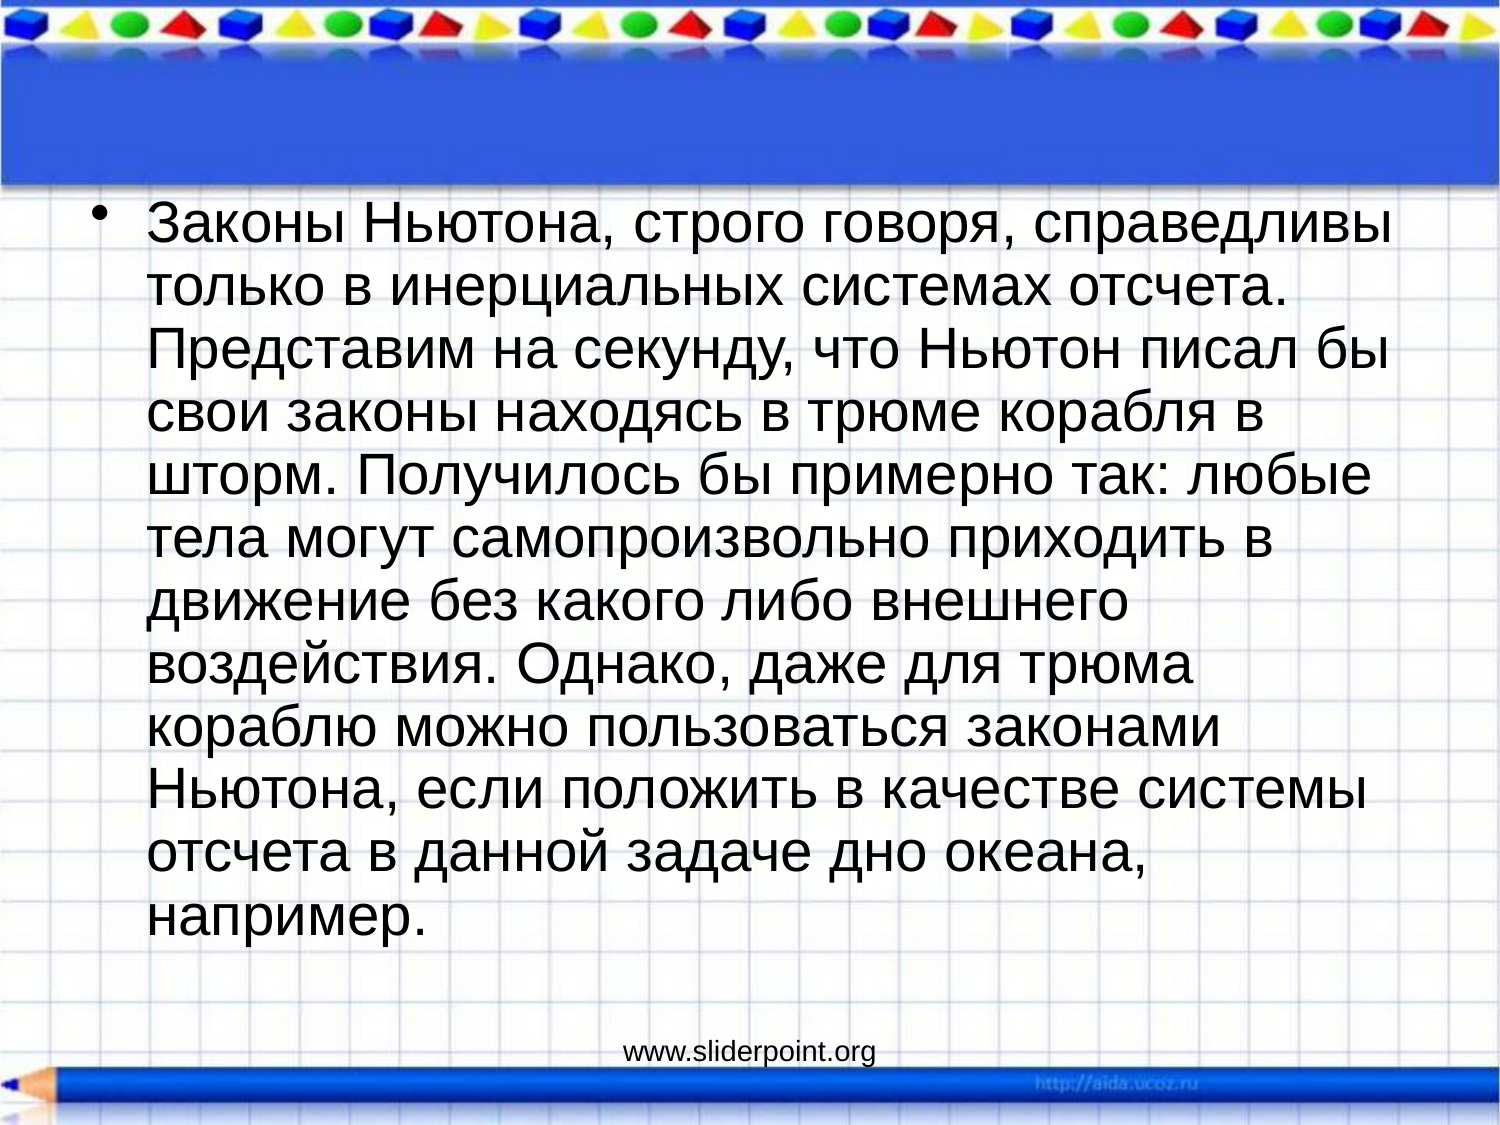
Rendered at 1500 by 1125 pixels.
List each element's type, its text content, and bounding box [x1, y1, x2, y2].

list Законы Ньютона, строго говоря, справедливы только в инерциальных системах отсчета. Представим на секунду, что Ньютон писал бы свои законы находясь в трюме корабля в шторм. Получилось бы примерно так: любые тела могут самопроизвольно приходить в движение без какого либо внешнего воздействия. Однако, даже для трюма кораблю можно пользоваться законами Ньютона, если положить в качестве системы отсчета в данной задаче дно океана, например. [74, 184, 1426, 1006]
footer www.sliderpoint.org [512, 1024, 988, 1103]
picture [0, 0, 1500, 1125]
